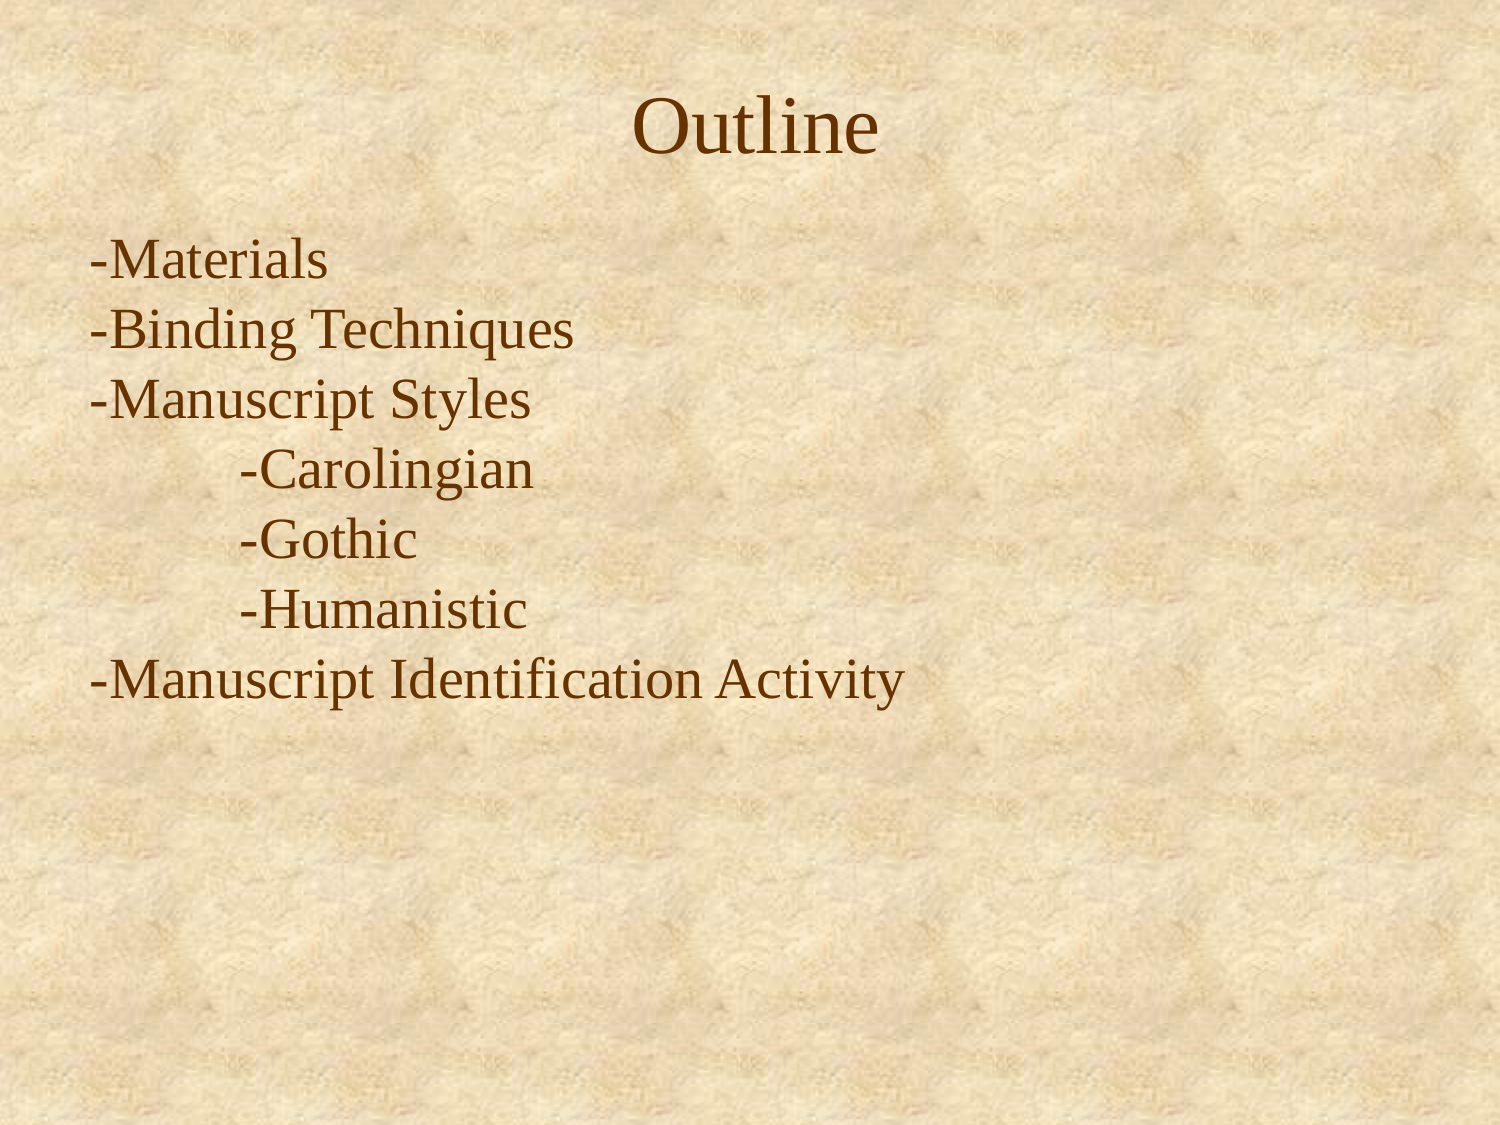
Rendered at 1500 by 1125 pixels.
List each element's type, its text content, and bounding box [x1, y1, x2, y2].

text_box Outline [449, 62, 1063, 178]
text_box -Materials -Binding Techniques -Manuscript Styles -Carolingian -Gothic -Humanistic -Manuscript Identification Activity [74, 212, 1425, 718]
picture [0, 0, 1500, 1125]
